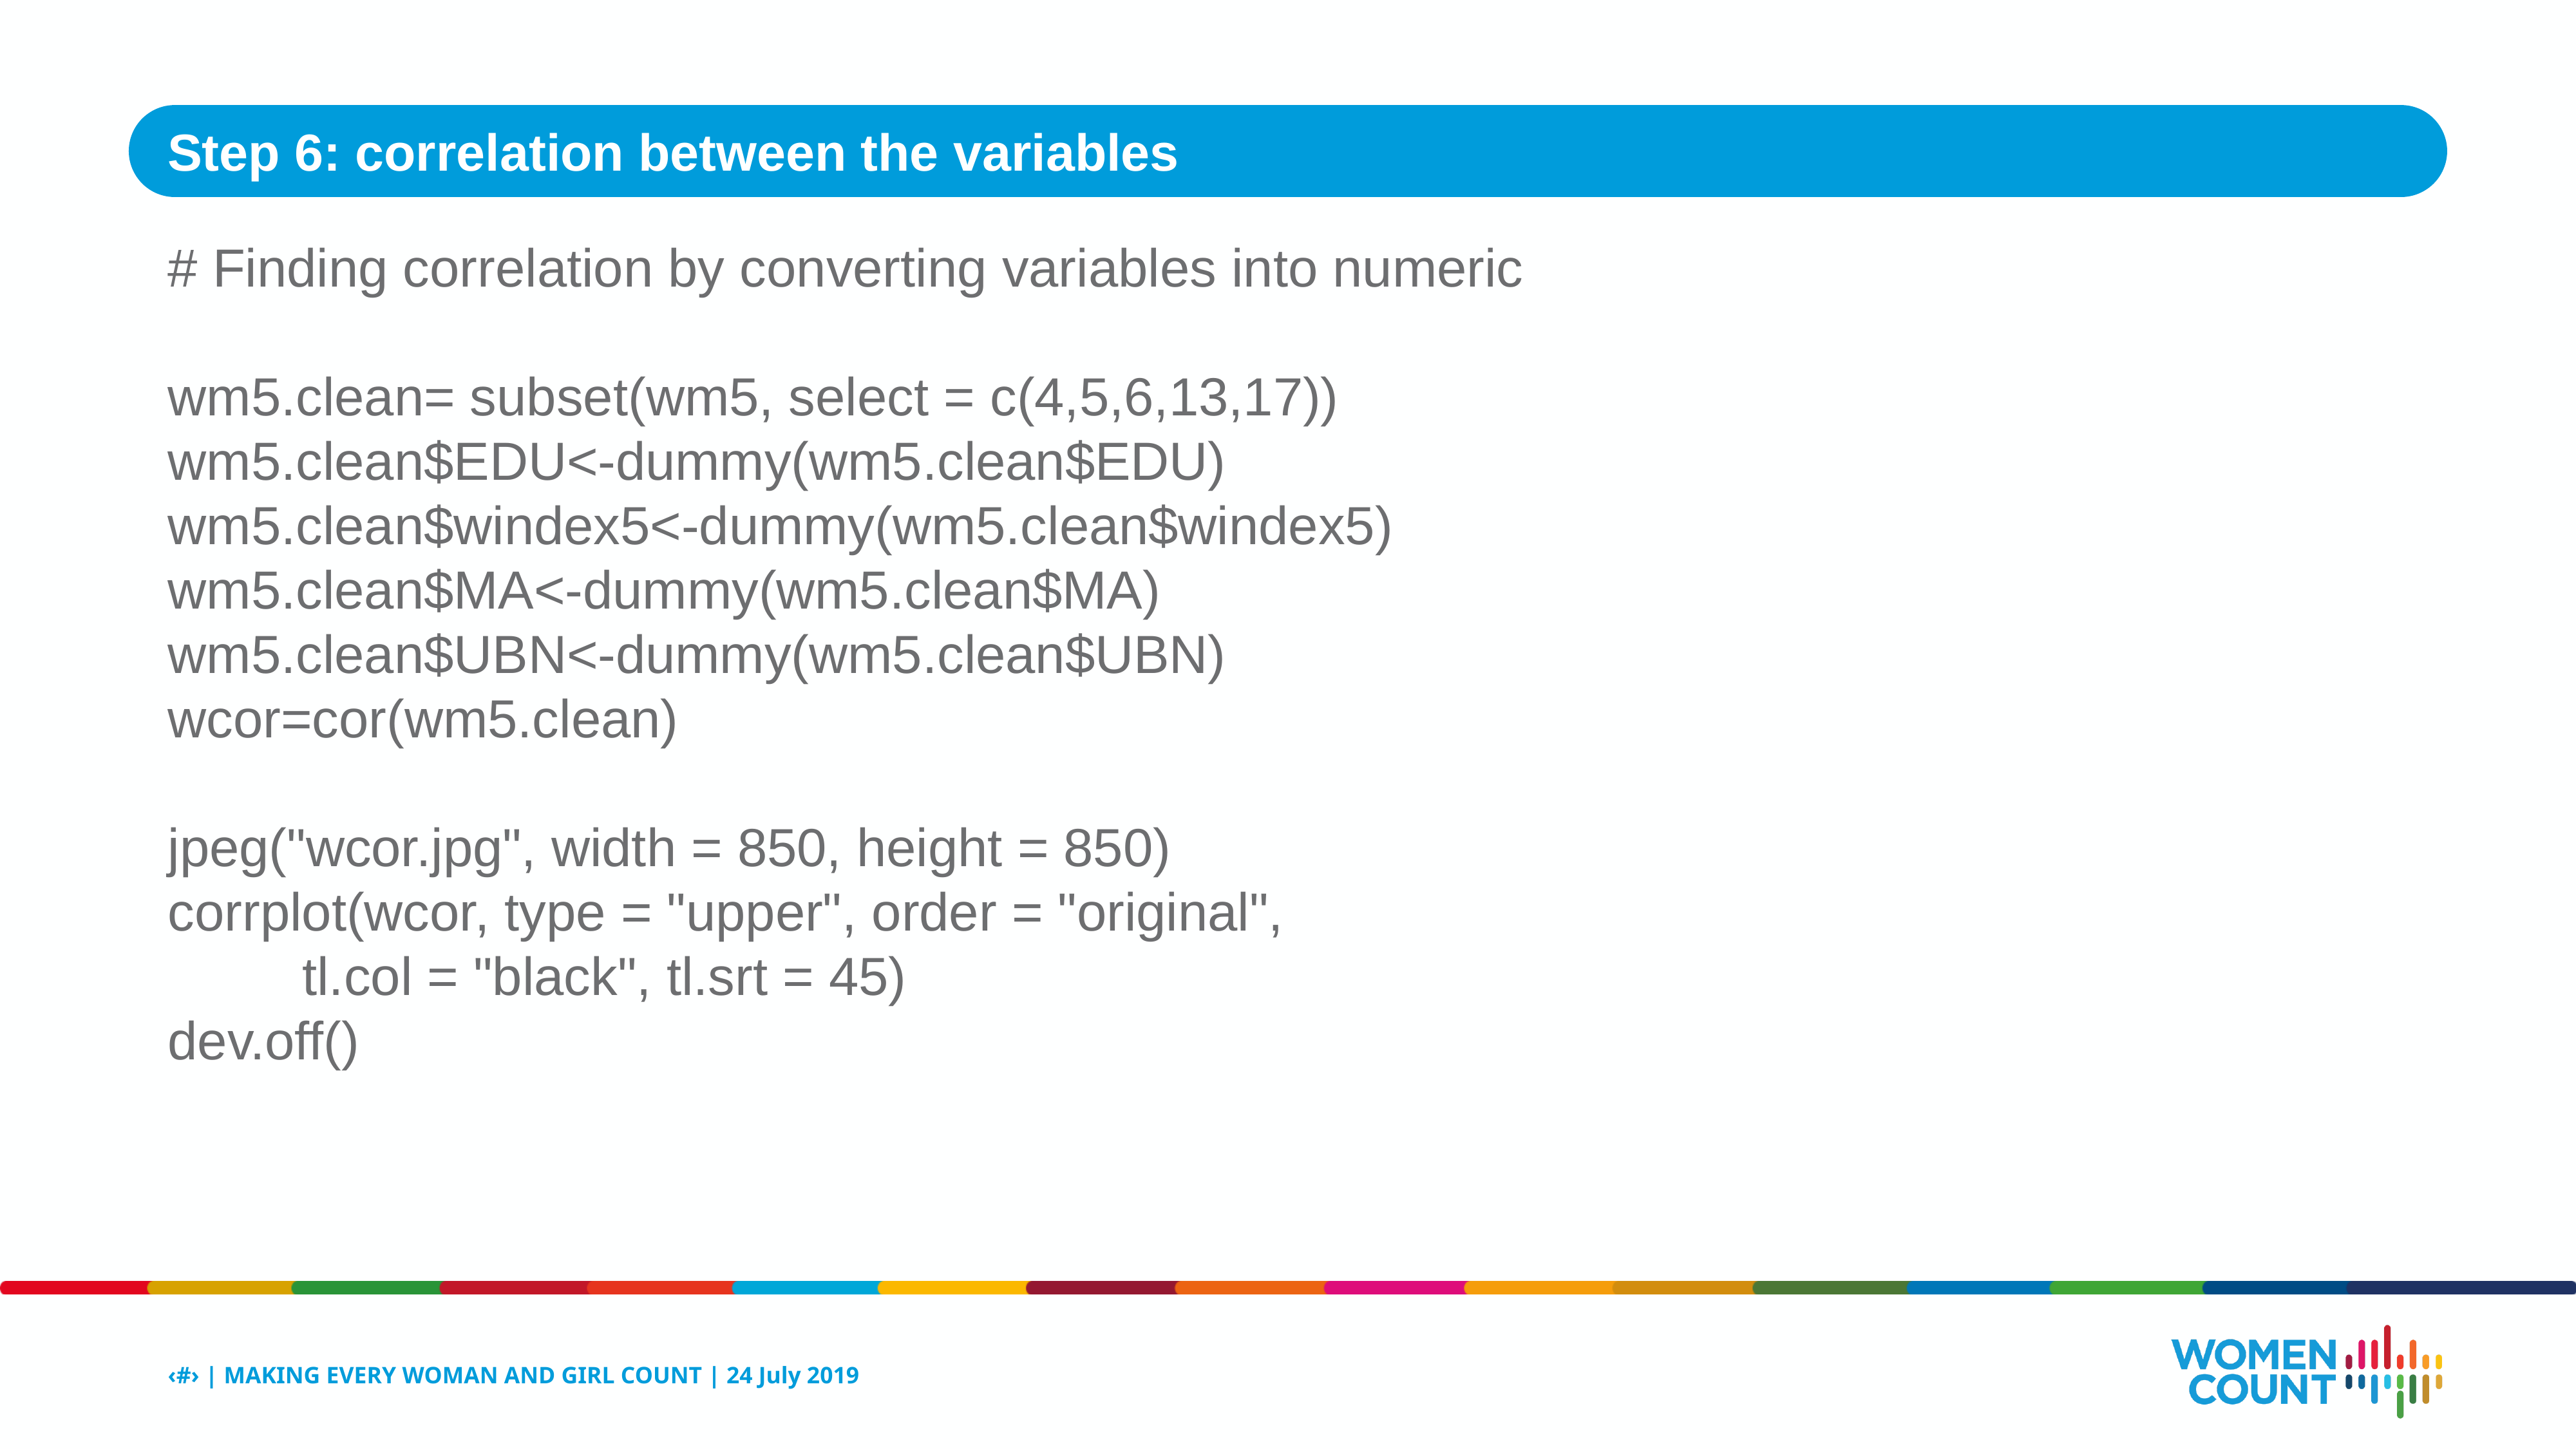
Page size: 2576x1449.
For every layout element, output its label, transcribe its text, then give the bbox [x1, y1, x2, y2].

list # Finding correlation by converting variables into numeric wm5.clean= subset(wm5, select = c(4,5,6,13,17)) wm5.clean$EDU<-dummy(wm5.clean$EDU) wm5.clean$windex5<-dummy(wm5.clean$windex5) wm5.clean$MA<-dummy(wm5.clean$MA) wm5.clean$UBN<-dummy(wm5.clean$UBN) wcor=cor(wm5.clean) jpeg("wcor.jpg", width = 850, height = 850) corrplot(wcor, type = "upper", order = "original", tl.col = "black", tl.srt = 45) dev.off() [167, 233, 2576, 1274]
list Step 6: correlation between the variables [167, 119, 2411, 182]
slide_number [167, 1360, 1542, 1388]
